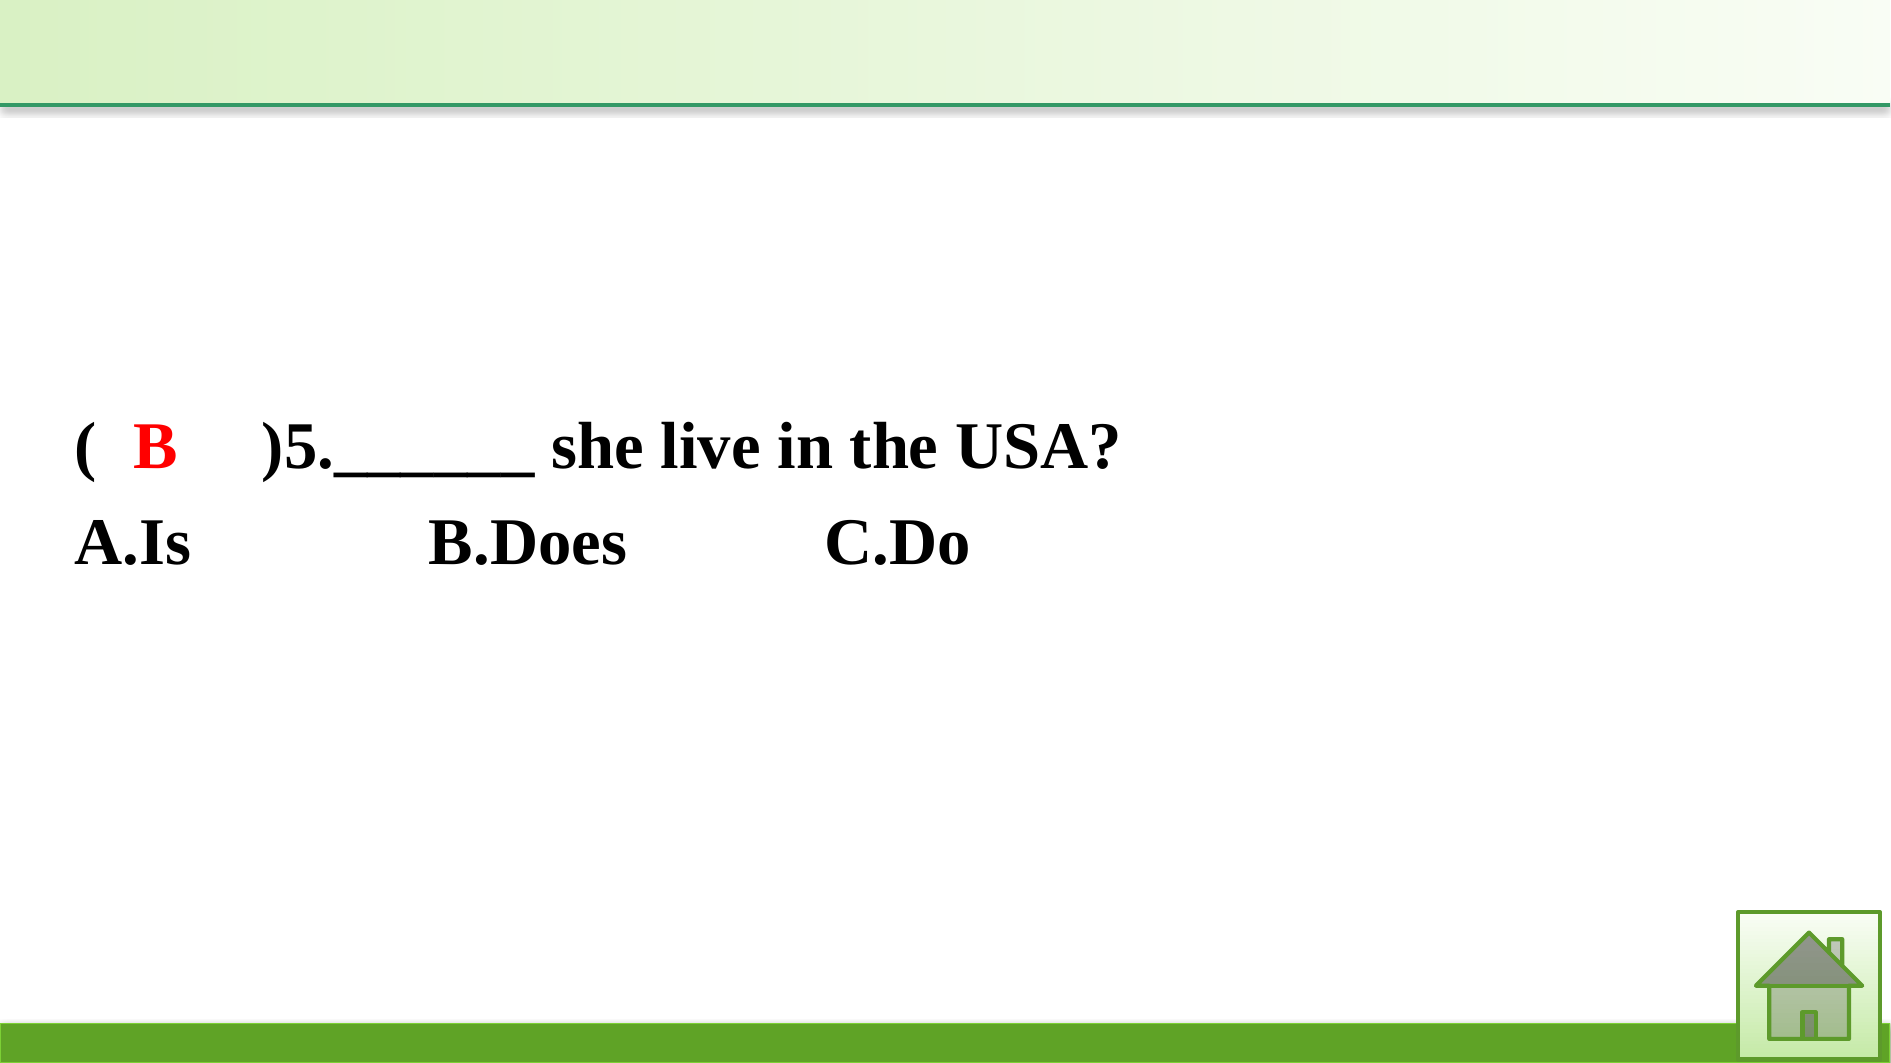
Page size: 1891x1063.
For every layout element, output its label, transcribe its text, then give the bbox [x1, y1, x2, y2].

text_box ( )5.______ she live in the USA? A.Is B.Does C.Do [59, 378, 1833, 586]
text_box B [118, 378, 193, 490]
